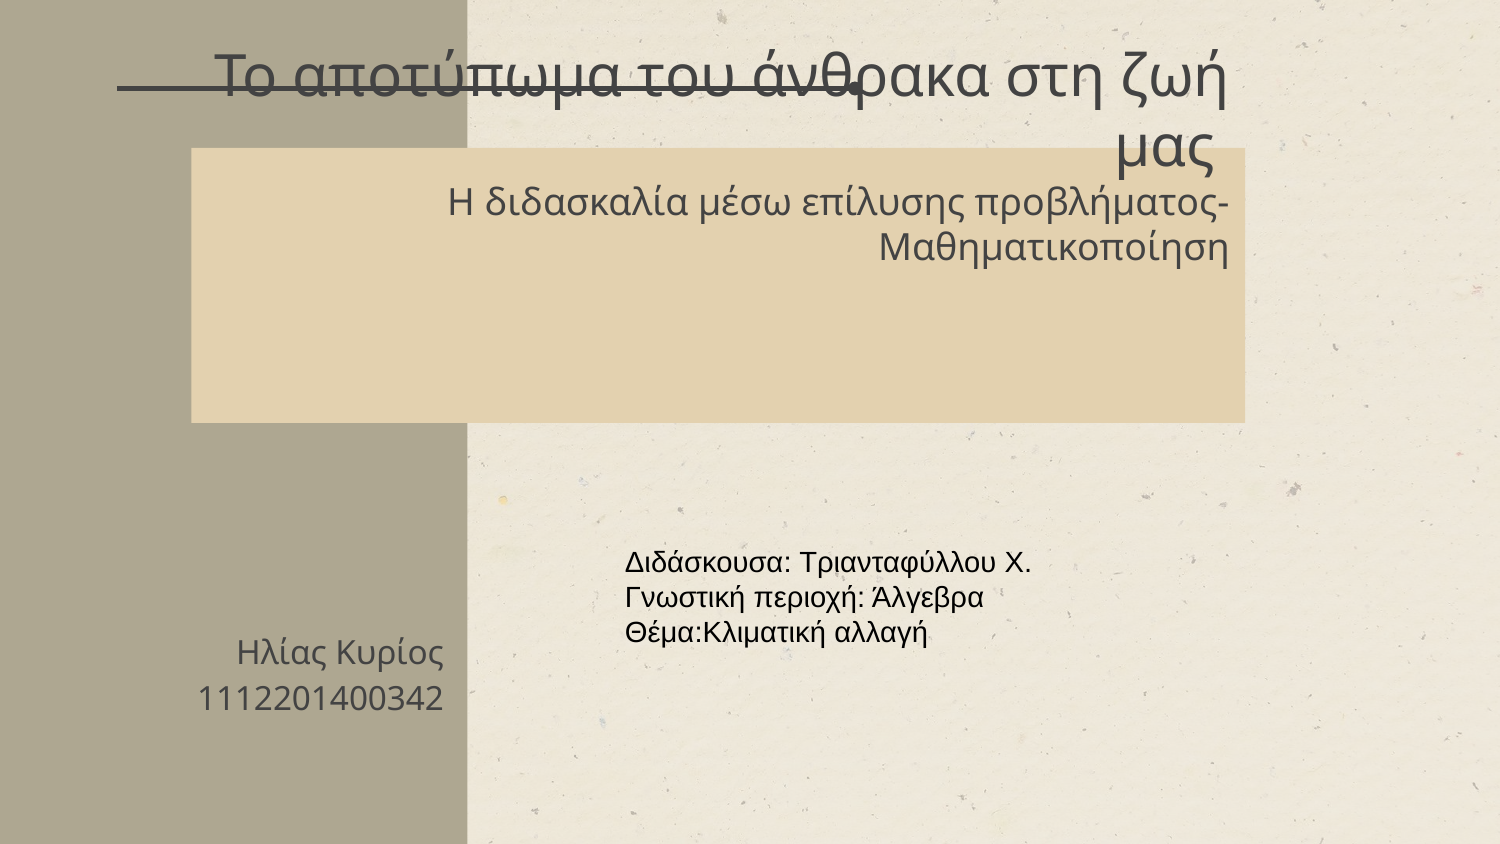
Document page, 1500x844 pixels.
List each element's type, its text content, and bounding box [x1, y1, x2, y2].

subtitle Ηλίας Κυρίος 1112201400342 [36, 610, 459, 700]
text_box Διδάσκουσα: Τριανταφύλλου Χ. Γνωστική περιοχή: Άλγεβρα Θέμα:Κλιματική αλλαγή [610, 535, 1352, 656]
title Το αποτύπωμα του άνθρακα στη ζωή μας Η διδασκαλία μέσω επίλυσης προβλήματος-Μαθηματικοποίηση [191, 147, 1246, 423]
